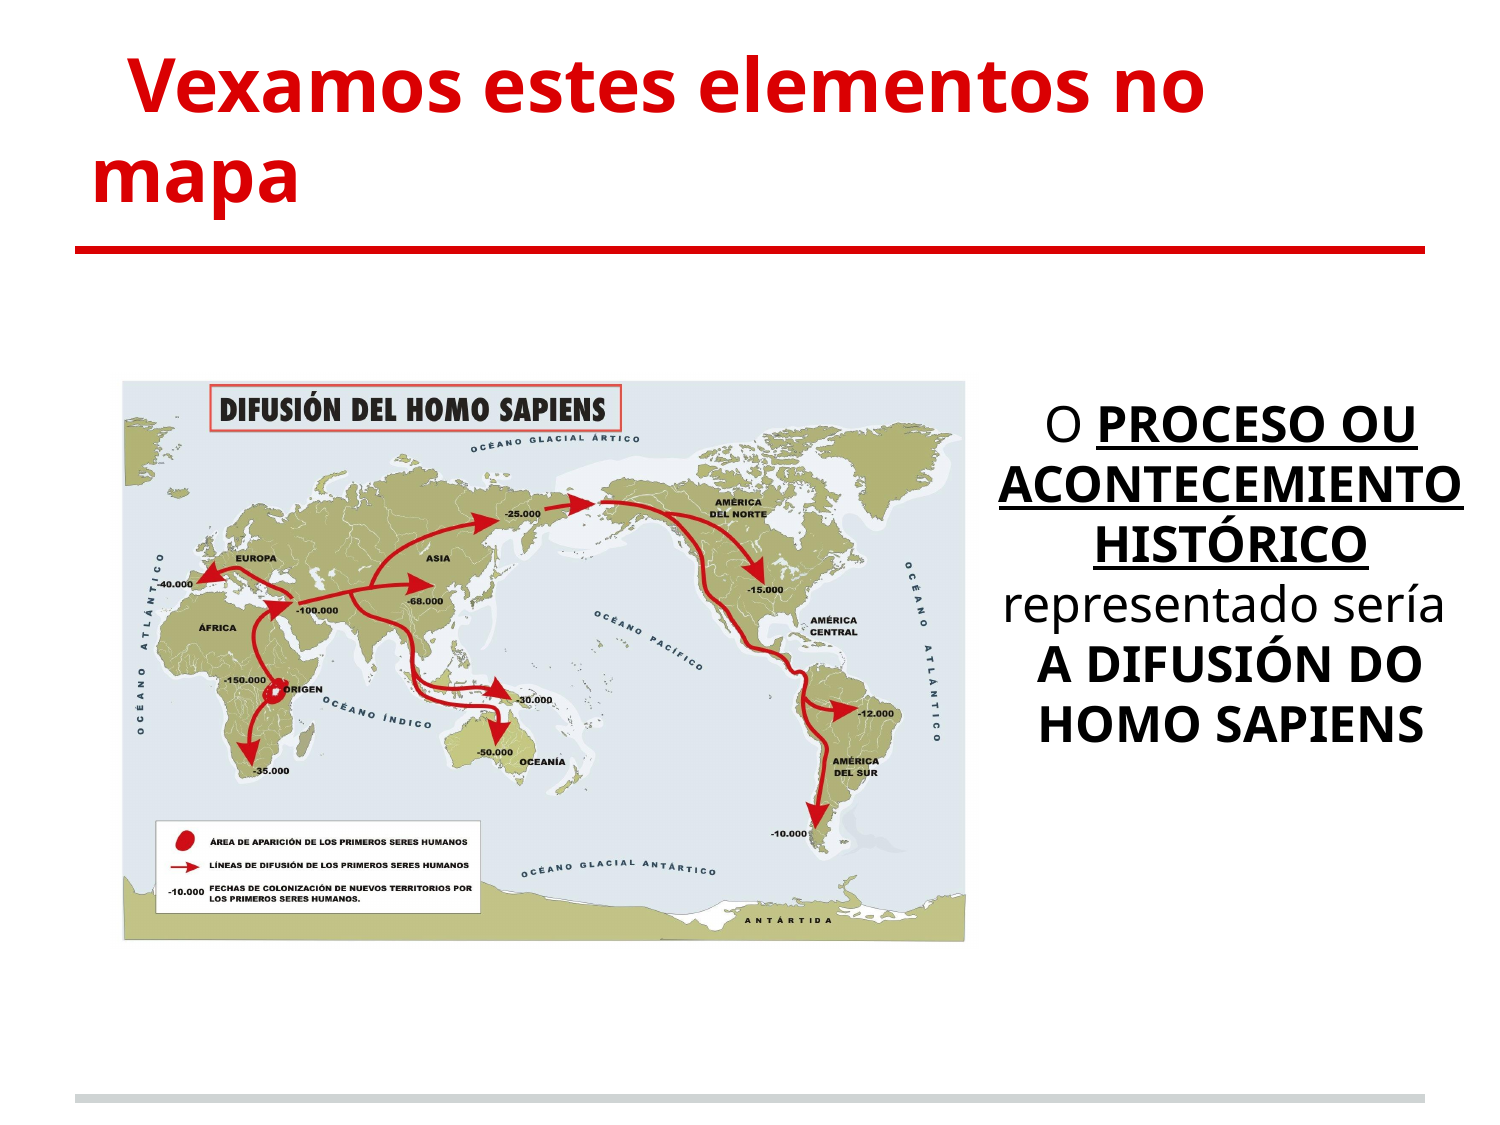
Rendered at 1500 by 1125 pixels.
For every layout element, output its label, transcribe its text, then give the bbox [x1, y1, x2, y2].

text_box O PROCESO OU ACONTECEMIENTO HISTÓRICO representado sería A DIFUSIÓN DO HOMO SAPIENS [978, 377, 1484, 783]
title Vexamos estes elementos no mapa [75, 45, 1425, 233]
text_box [110, 372, 979, 950]
